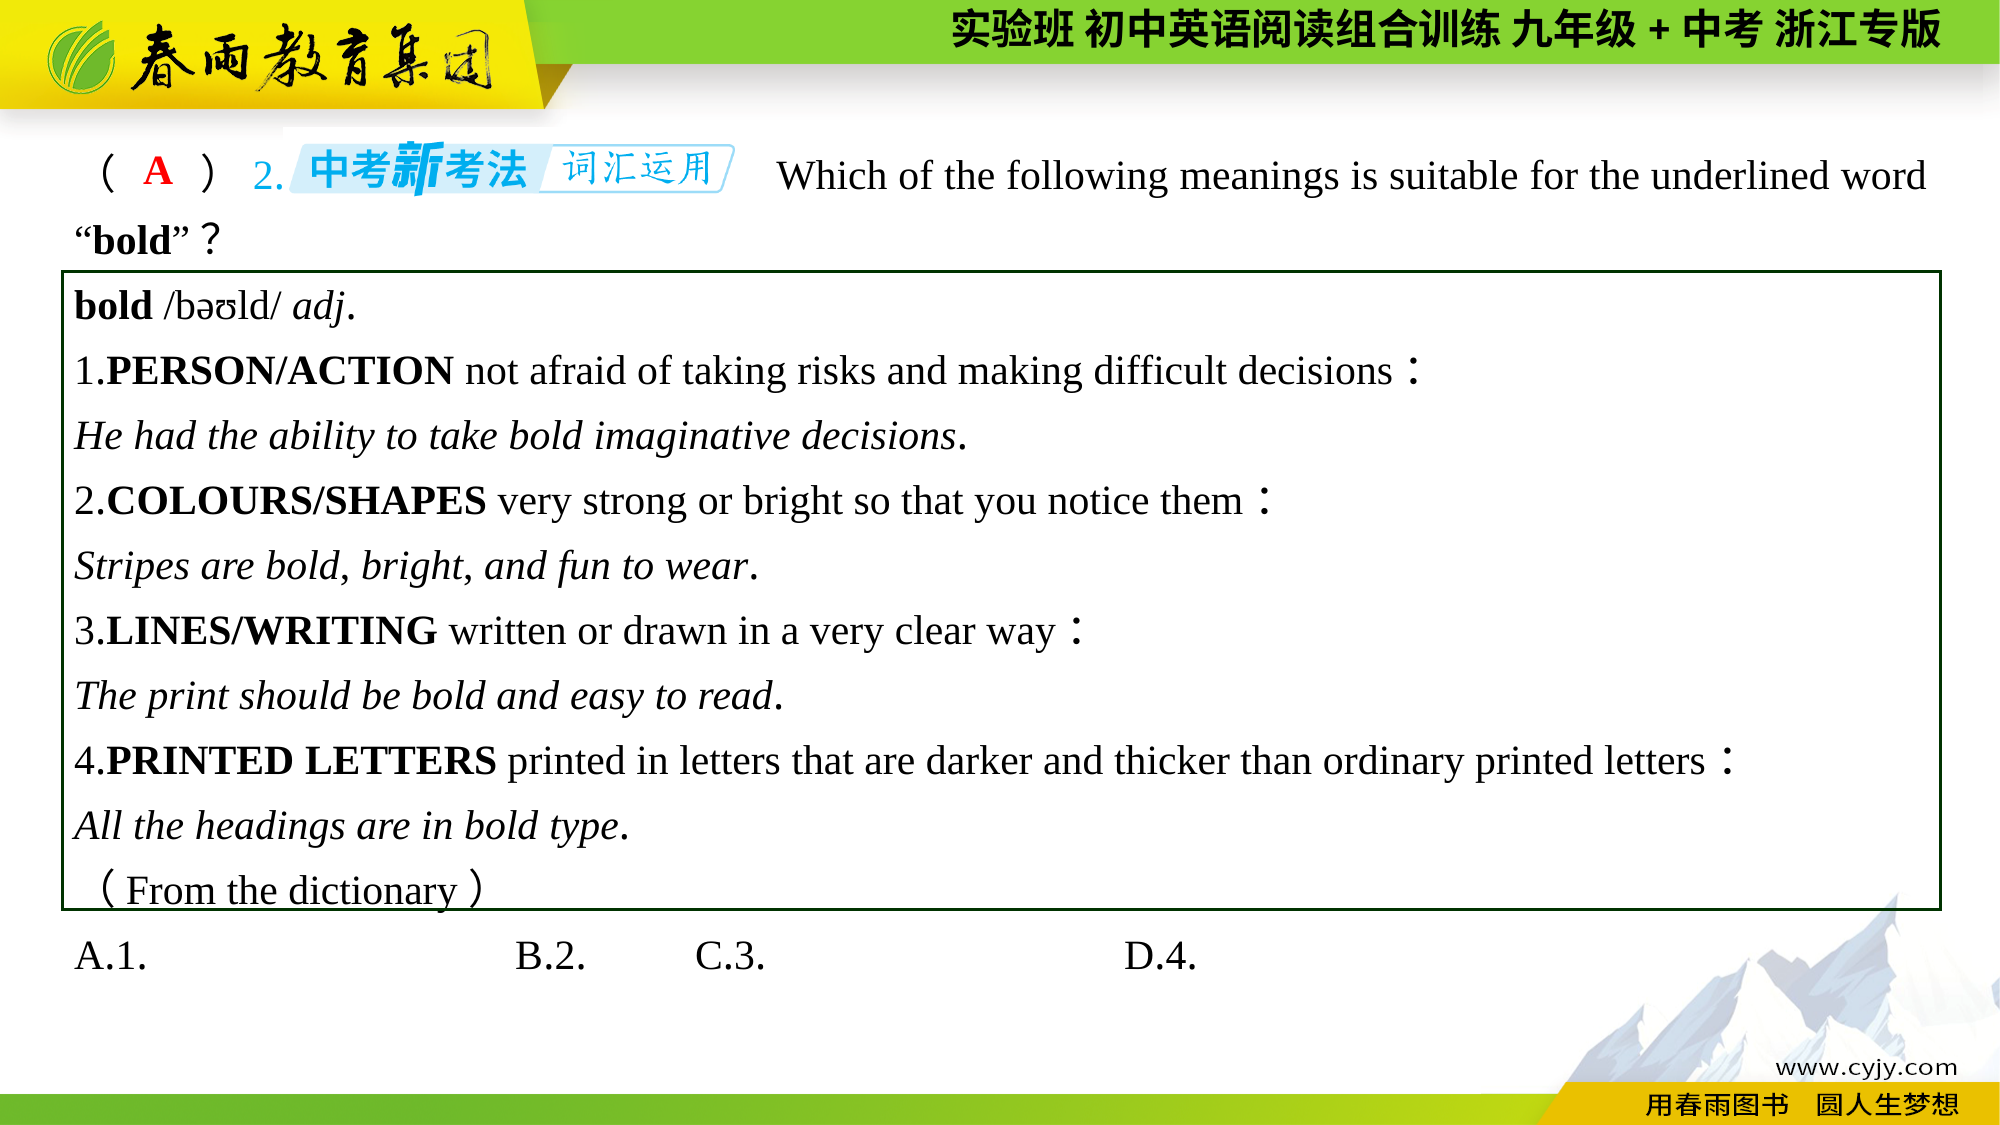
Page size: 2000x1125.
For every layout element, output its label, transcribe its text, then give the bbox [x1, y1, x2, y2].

text_box A [128, 135, 189, 200]
text_box [62, 271, 1941, 910]
picture [0, 0, 2000, 1125]
list （ ）2. Which of the following meanings is suitable for the underlined word “bold”？ bold /bəʊld/ adj. 1.PERSON/ACTION not afraid of taking risks and making difficult decisions： He had the ability to take bold imaginative decisions. 2.COLOURS/SHAPES very strong or bright so that you notice them： Stripes are bold, bright, and fun to wear. 3.LINES/WRITING written or drawn in a very clear way： The print should be bold and easy to read. 4.PRINTED LETTERS printed in letters that are darker and thicker than ordinary printed letters： All the headings are in bold type. （From the dictionary） A.1. B.2. C.3. D.4. [59, 125, 1944, 987]
